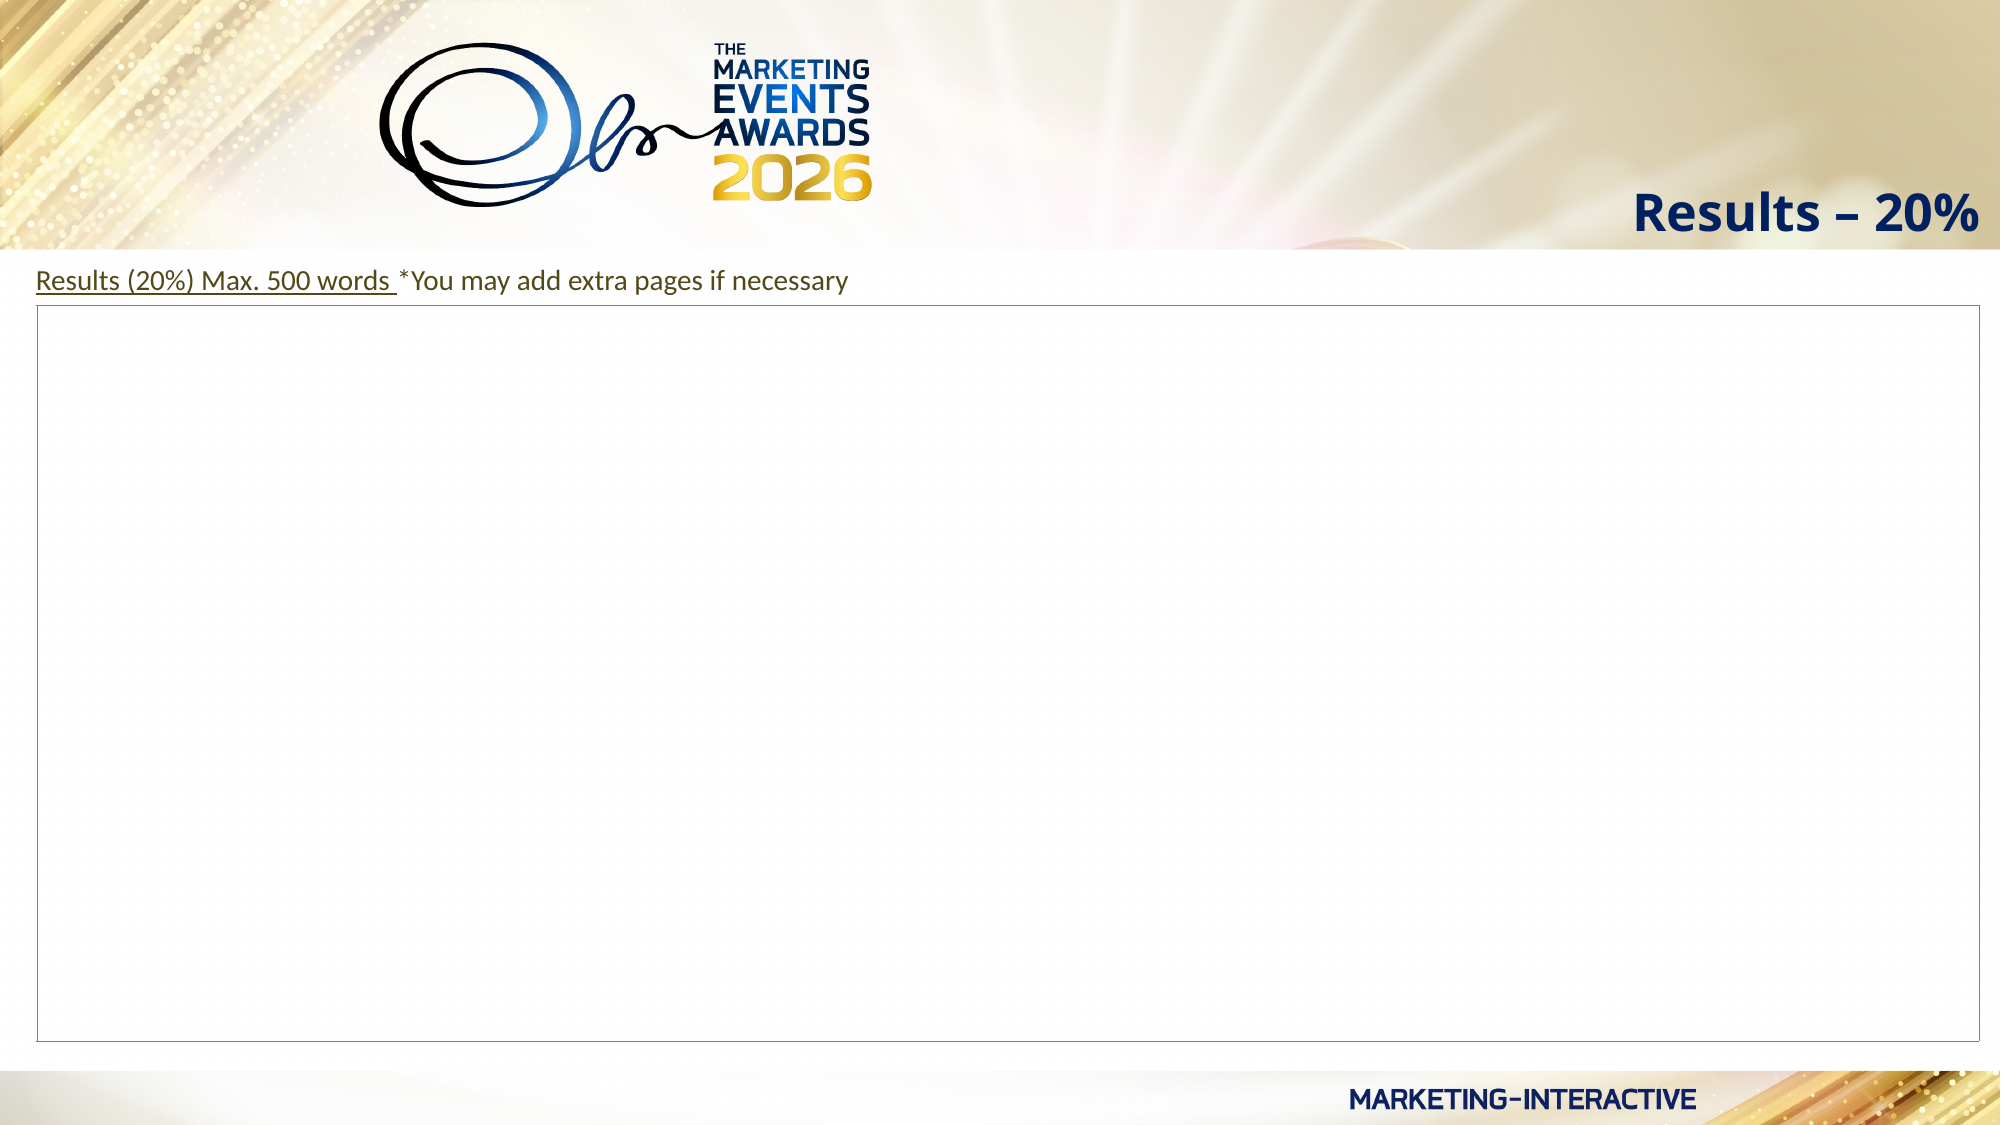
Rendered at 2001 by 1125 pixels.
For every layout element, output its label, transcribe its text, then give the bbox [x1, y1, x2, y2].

text_box Results (20%) Max. 500 words *You may add extra pages if necessary [21, 254, 931, 305]
picture [0, 0, 2000, 1125]
text_box Results – 20% [1617, 167, 2000, 255]
table_header [38, 306, 1979, 1041]
